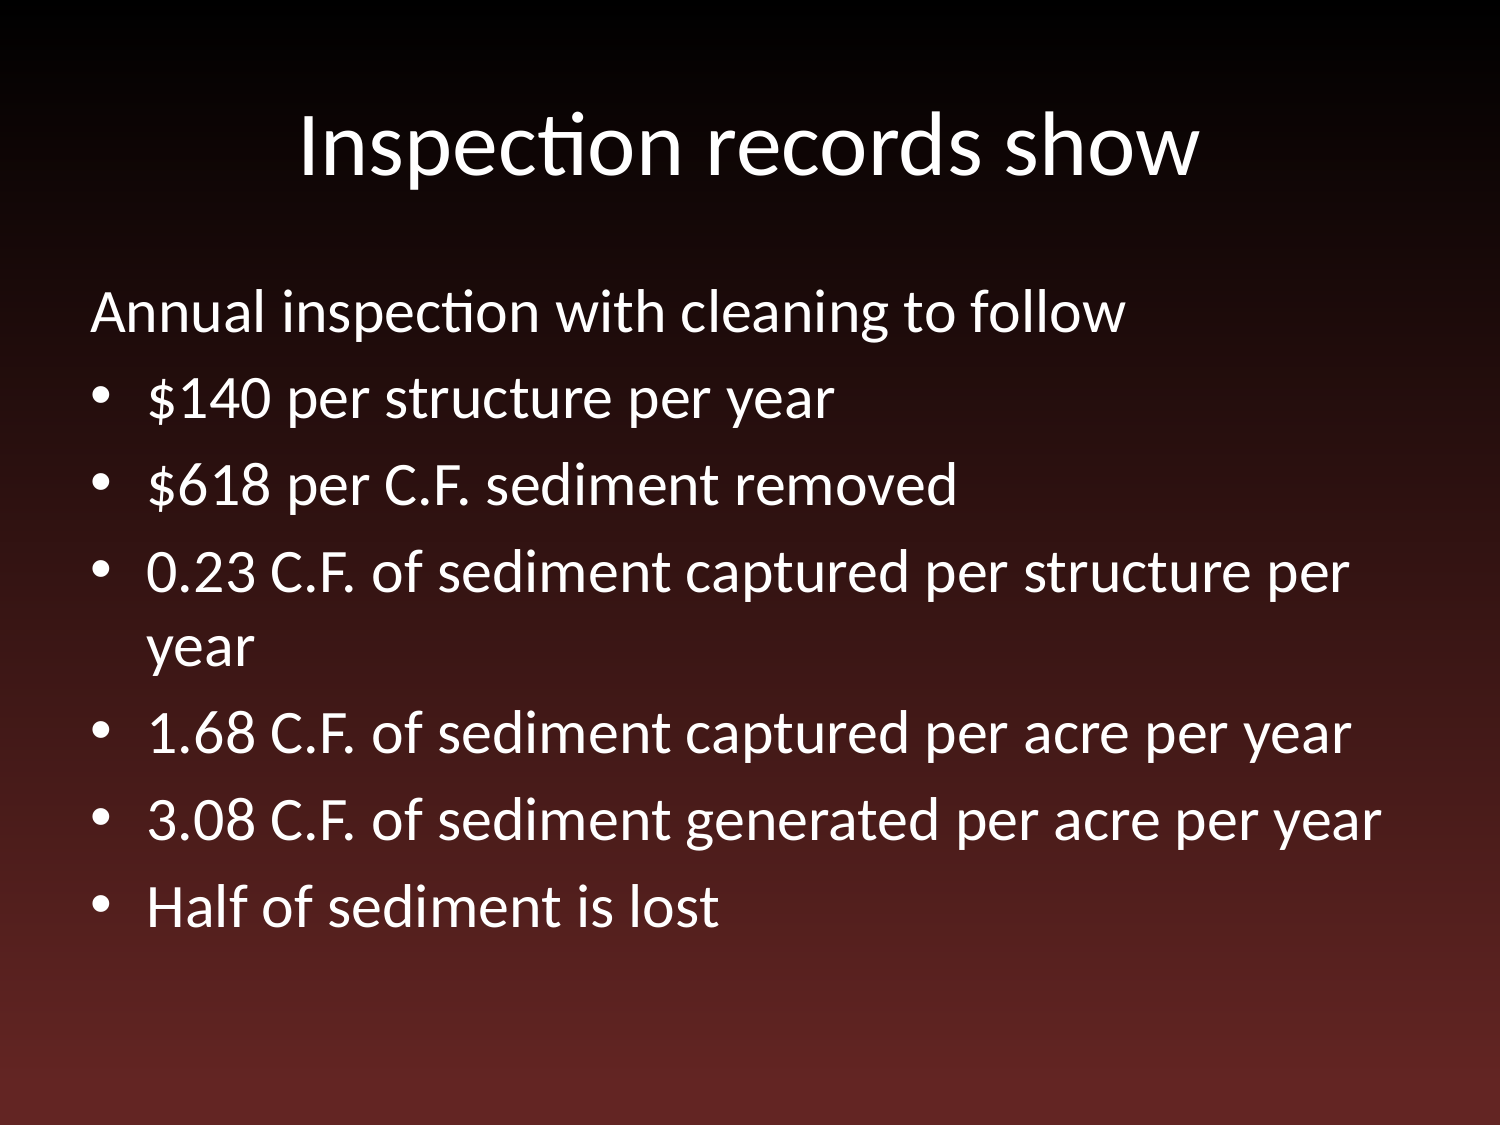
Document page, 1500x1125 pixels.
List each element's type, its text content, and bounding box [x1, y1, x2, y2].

title Inspection records show [75, 45, 1425, 233]
list Annual inspection with cleaning to follow $140 per structure per year $618 per C.F. sediment removed 0.23 C.F. of sediment captured per structure per year 1.68 C.F. of sediment captured per acre per year 3.08 C.F. of sediment generated per acre per year Half of sediment is lost [75, 262, 1425, 1005]
